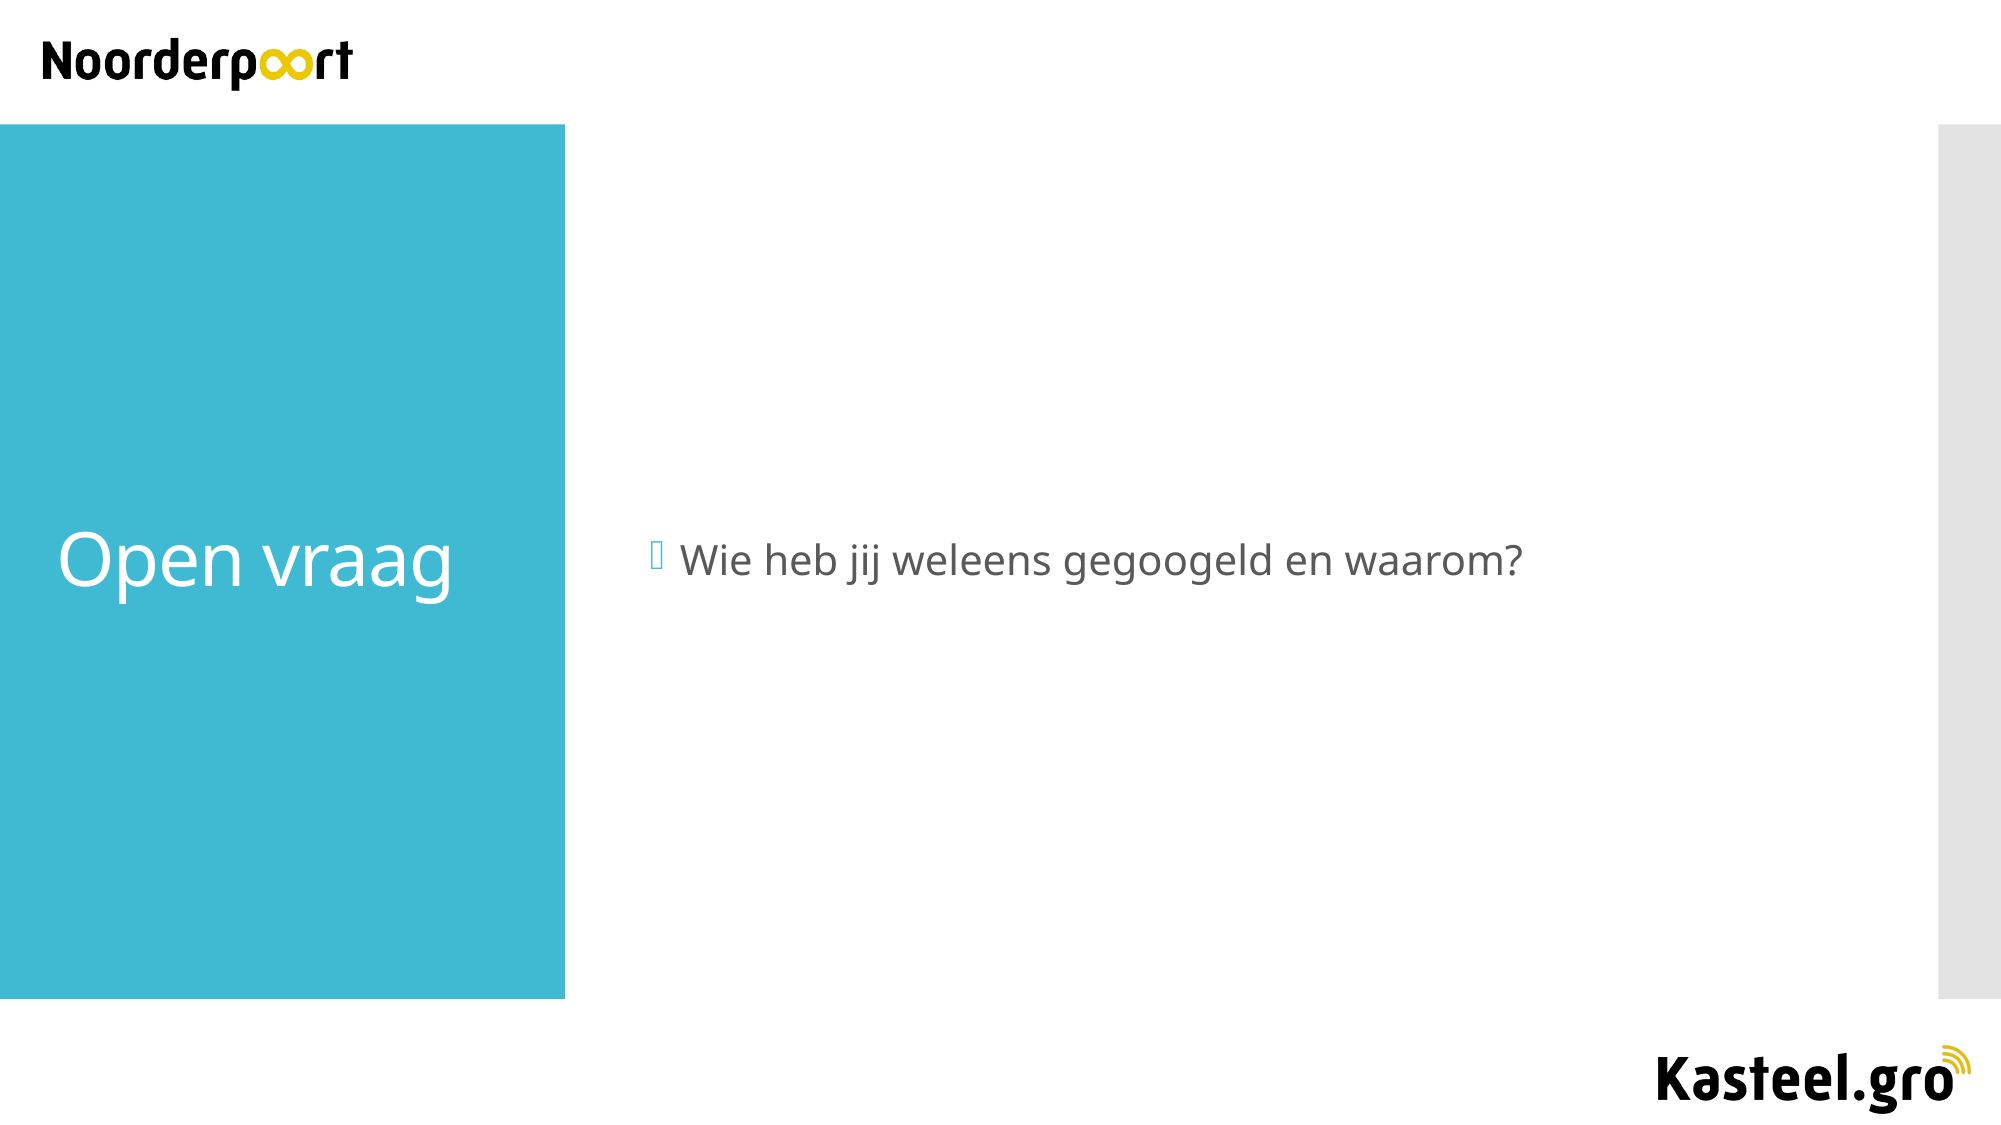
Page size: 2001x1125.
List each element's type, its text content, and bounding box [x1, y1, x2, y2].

list Wie heb jij weleens gegoogeld en waarom? [634, 141, 1835, 982]
title Open vraag [41, 184, 525, 940]
picture [41, 35, 354, 92]
picture [1657, 1045, 1971, 1114]
